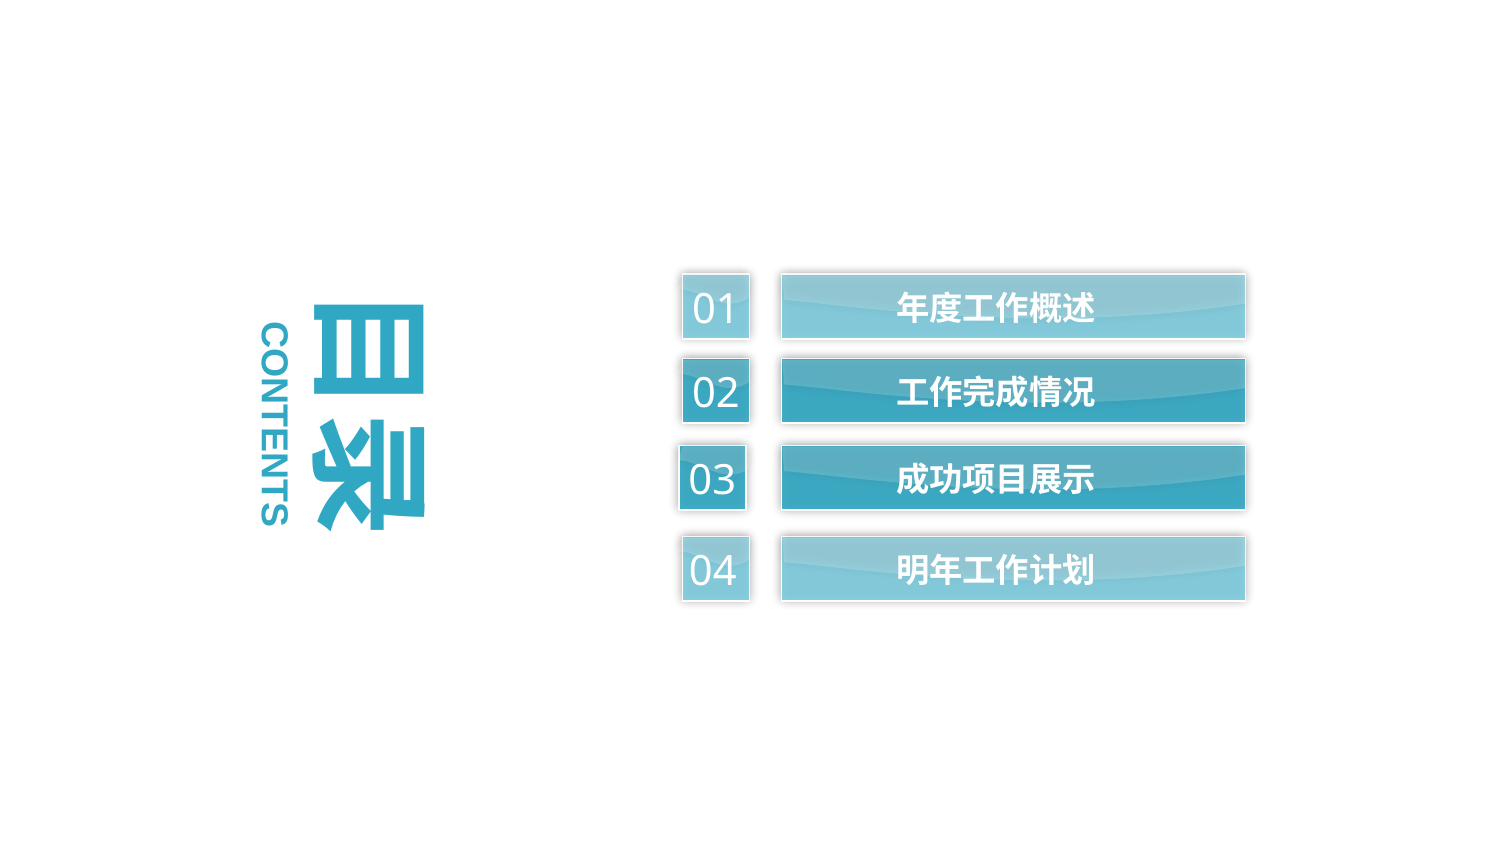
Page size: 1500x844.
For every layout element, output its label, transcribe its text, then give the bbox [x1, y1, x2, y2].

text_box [675, 535, 751, 602]
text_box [677, 358, 754, 425]
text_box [781, 273, 1247, 340]
text_box CONTENTS [254, 231, 300, 617]
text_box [677, 273, 751, 340]
text_box 目录 [299, 191, 451, 634]
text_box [781, 445, 1247, 511]
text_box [781, 358, 1247, 424]
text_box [781, 536, 1247, 602]
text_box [674, 444, 751, 511]
